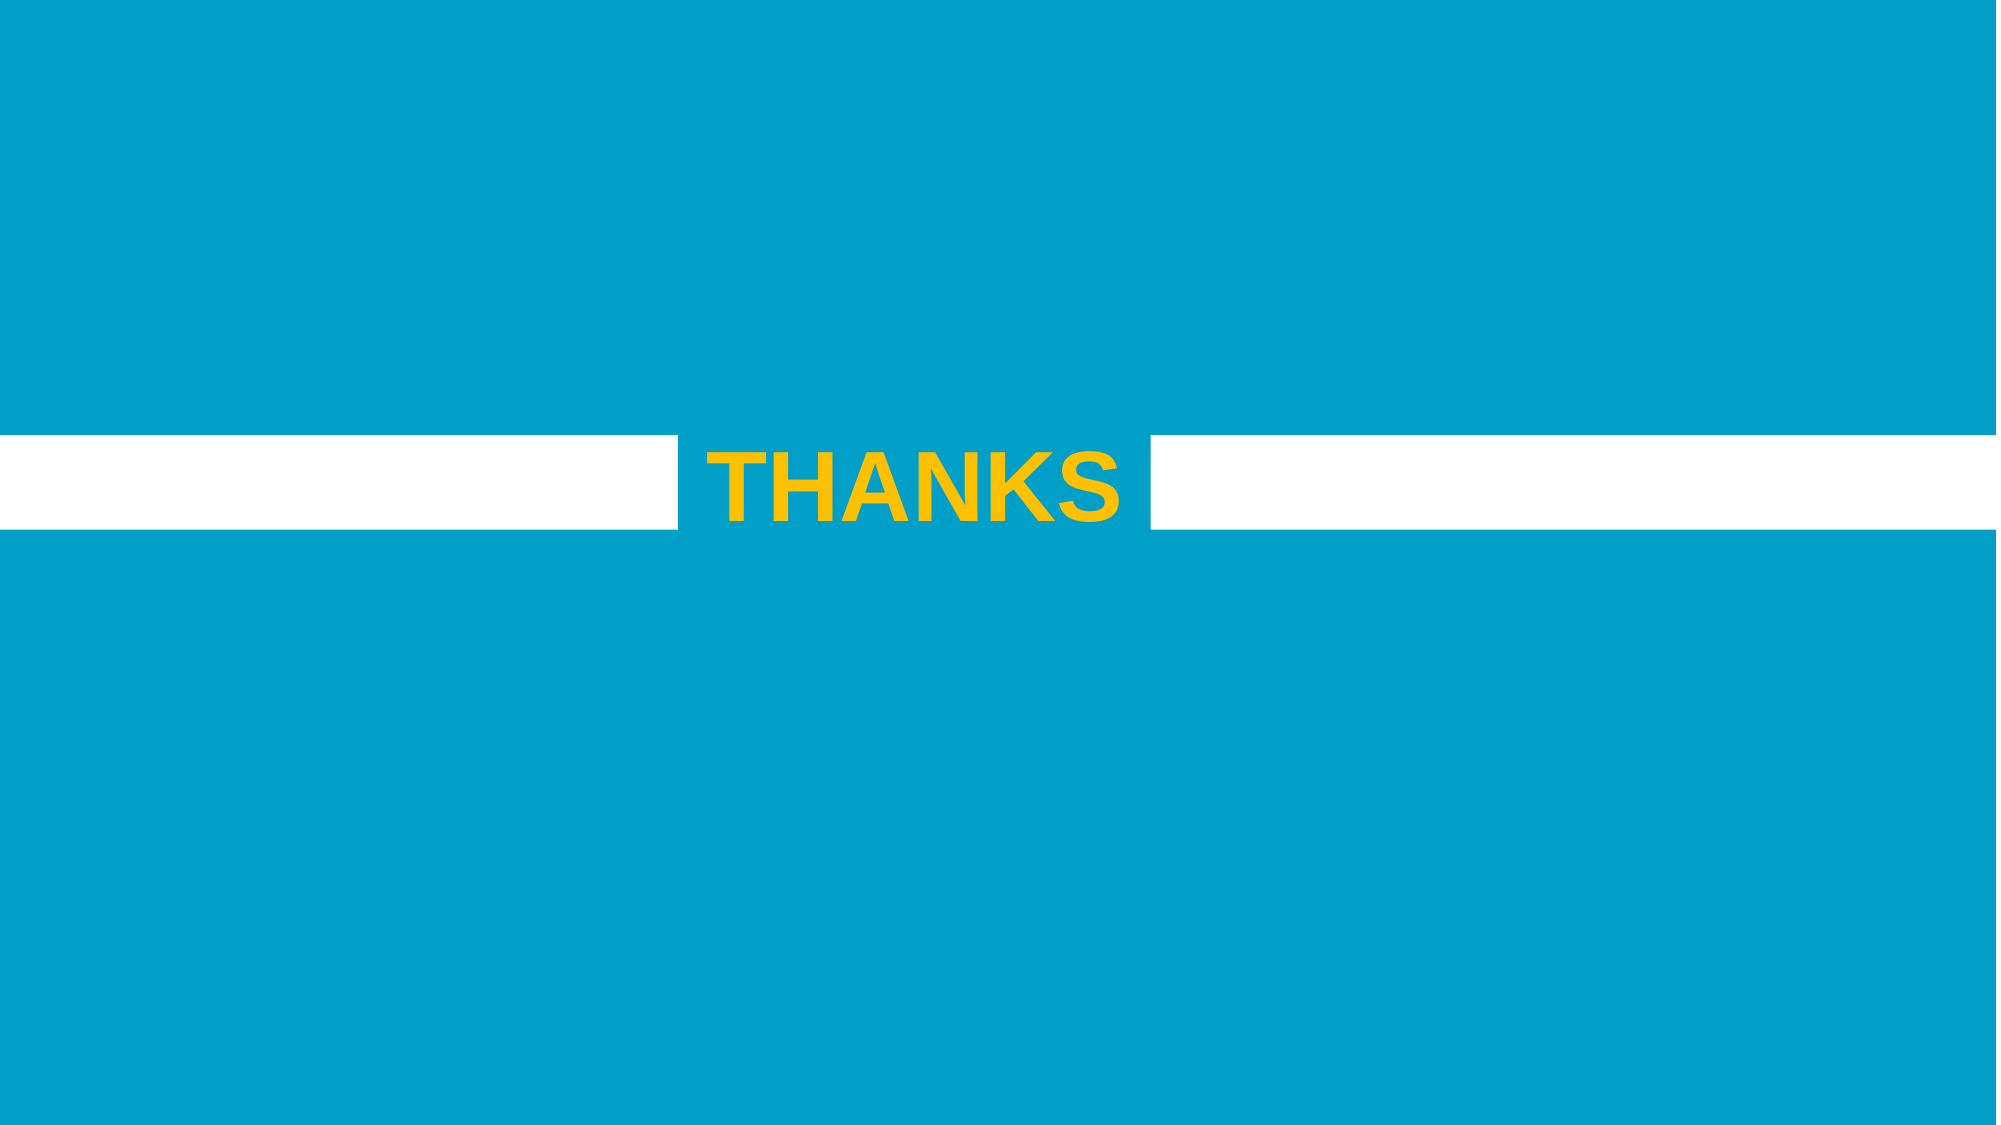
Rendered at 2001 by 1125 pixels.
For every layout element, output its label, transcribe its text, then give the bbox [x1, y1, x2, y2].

text_box THANKS [692, 414, 1139, 549]
text_box [0, 434, 679, 531]
text_box [0, 0, 1997, 1125]
text_box [1150, 434, 1998, 531]
